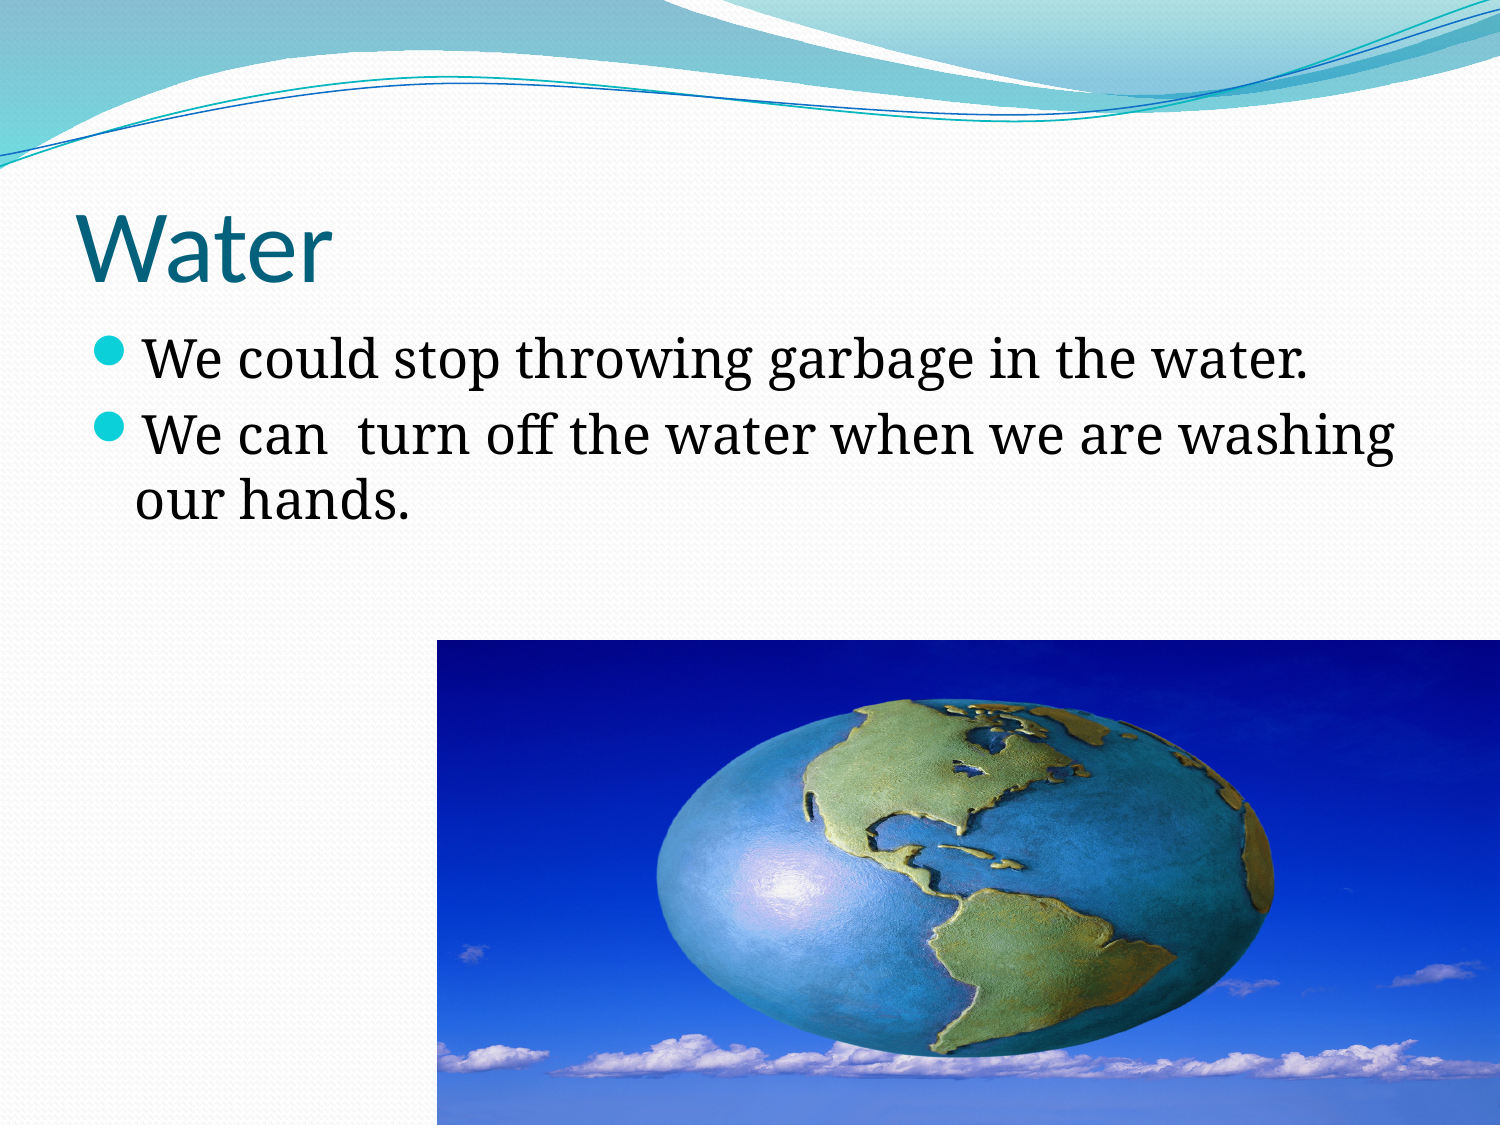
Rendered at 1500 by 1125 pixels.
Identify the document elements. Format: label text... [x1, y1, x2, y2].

list We could stop throwing garbage in the water. We can turn off the water when we are washing our hands. [75, 317, 1425, 1038]
title Water [75, 115, 1425, 303]
picture [437, 640, 1500, 1125]
